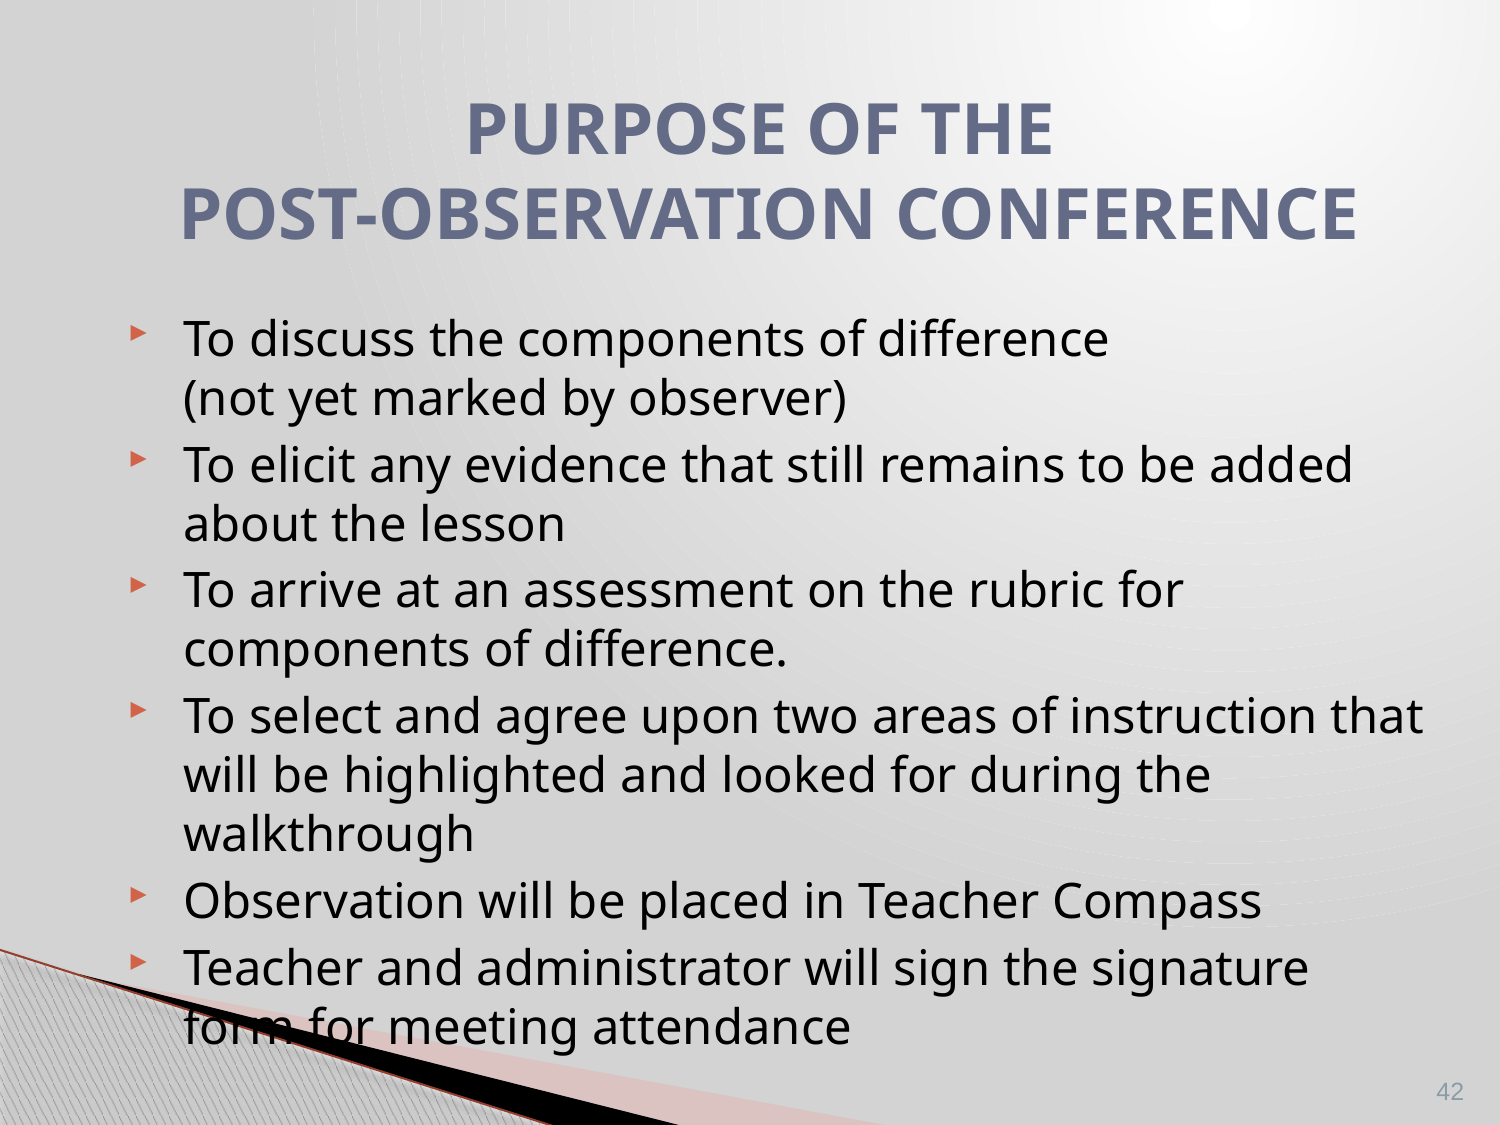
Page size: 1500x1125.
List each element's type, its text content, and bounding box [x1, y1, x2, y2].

title PURPOSE OF THE POST-OBSERVATION CONFERENCE [87, 75, 1451, 263]
text_box 42 [1412, 1034, 1488, 1113]
list To discuss the components of difference (not yet marked by observer) To elicit any evidence that still remains to be added about the lesson To arrive at an assessment on the rubric for components of difference. To select and agree upon two areas of instruction that will be highlighted and looked for during the walkthrough Observation will be placed in Teacher Compass Teacher and administrator will sign the signature form for meeting attendance [99, 299, 1451, 1063]
